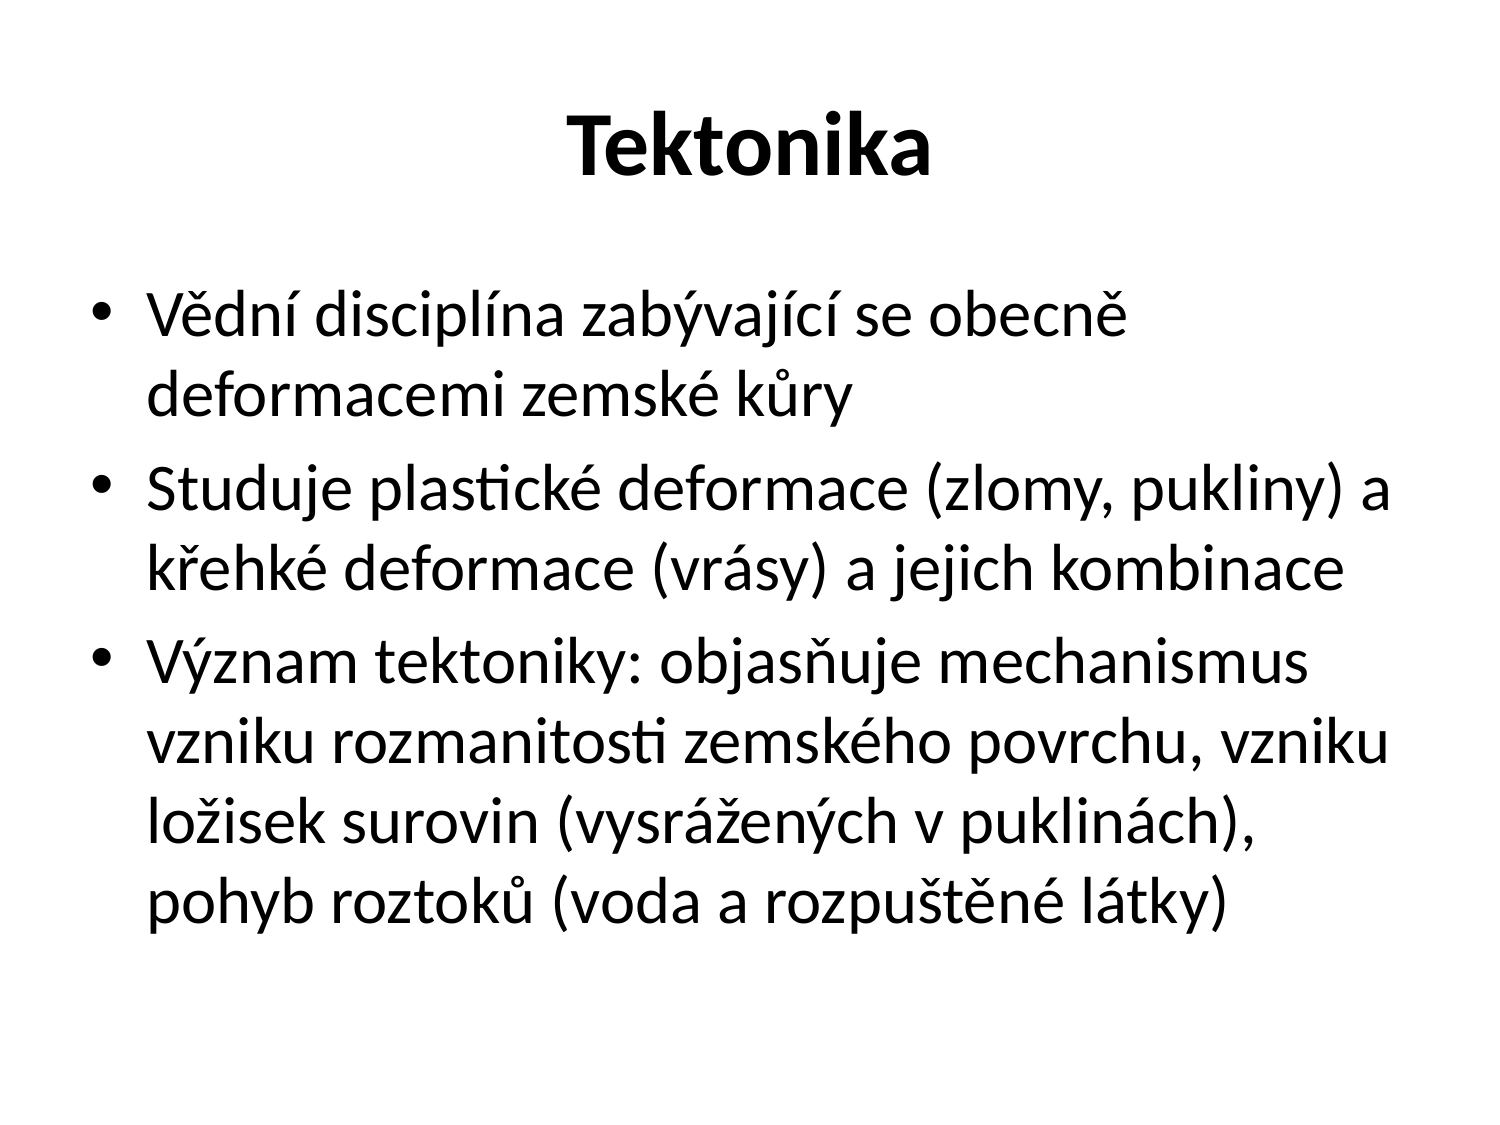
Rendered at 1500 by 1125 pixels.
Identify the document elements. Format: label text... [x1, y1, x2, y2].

list Vědní disciplína zabývající se obecně deformacemi zemské kůry Studuje plastické deformace (zlomy, pukliny) a křehké deformace (vrásy) a jejich kombinace Význam tektoniky: objasňuje mechanismus vzniku rozmanitosti zemského povrchu, vzniku ložisek surovin (vysrážených v puklinách), pohyb roztoků (voda a rozpuštěné látky) [75, 262, 1425, 1005]
title Tektonika [75, 45, 1425, 233]
